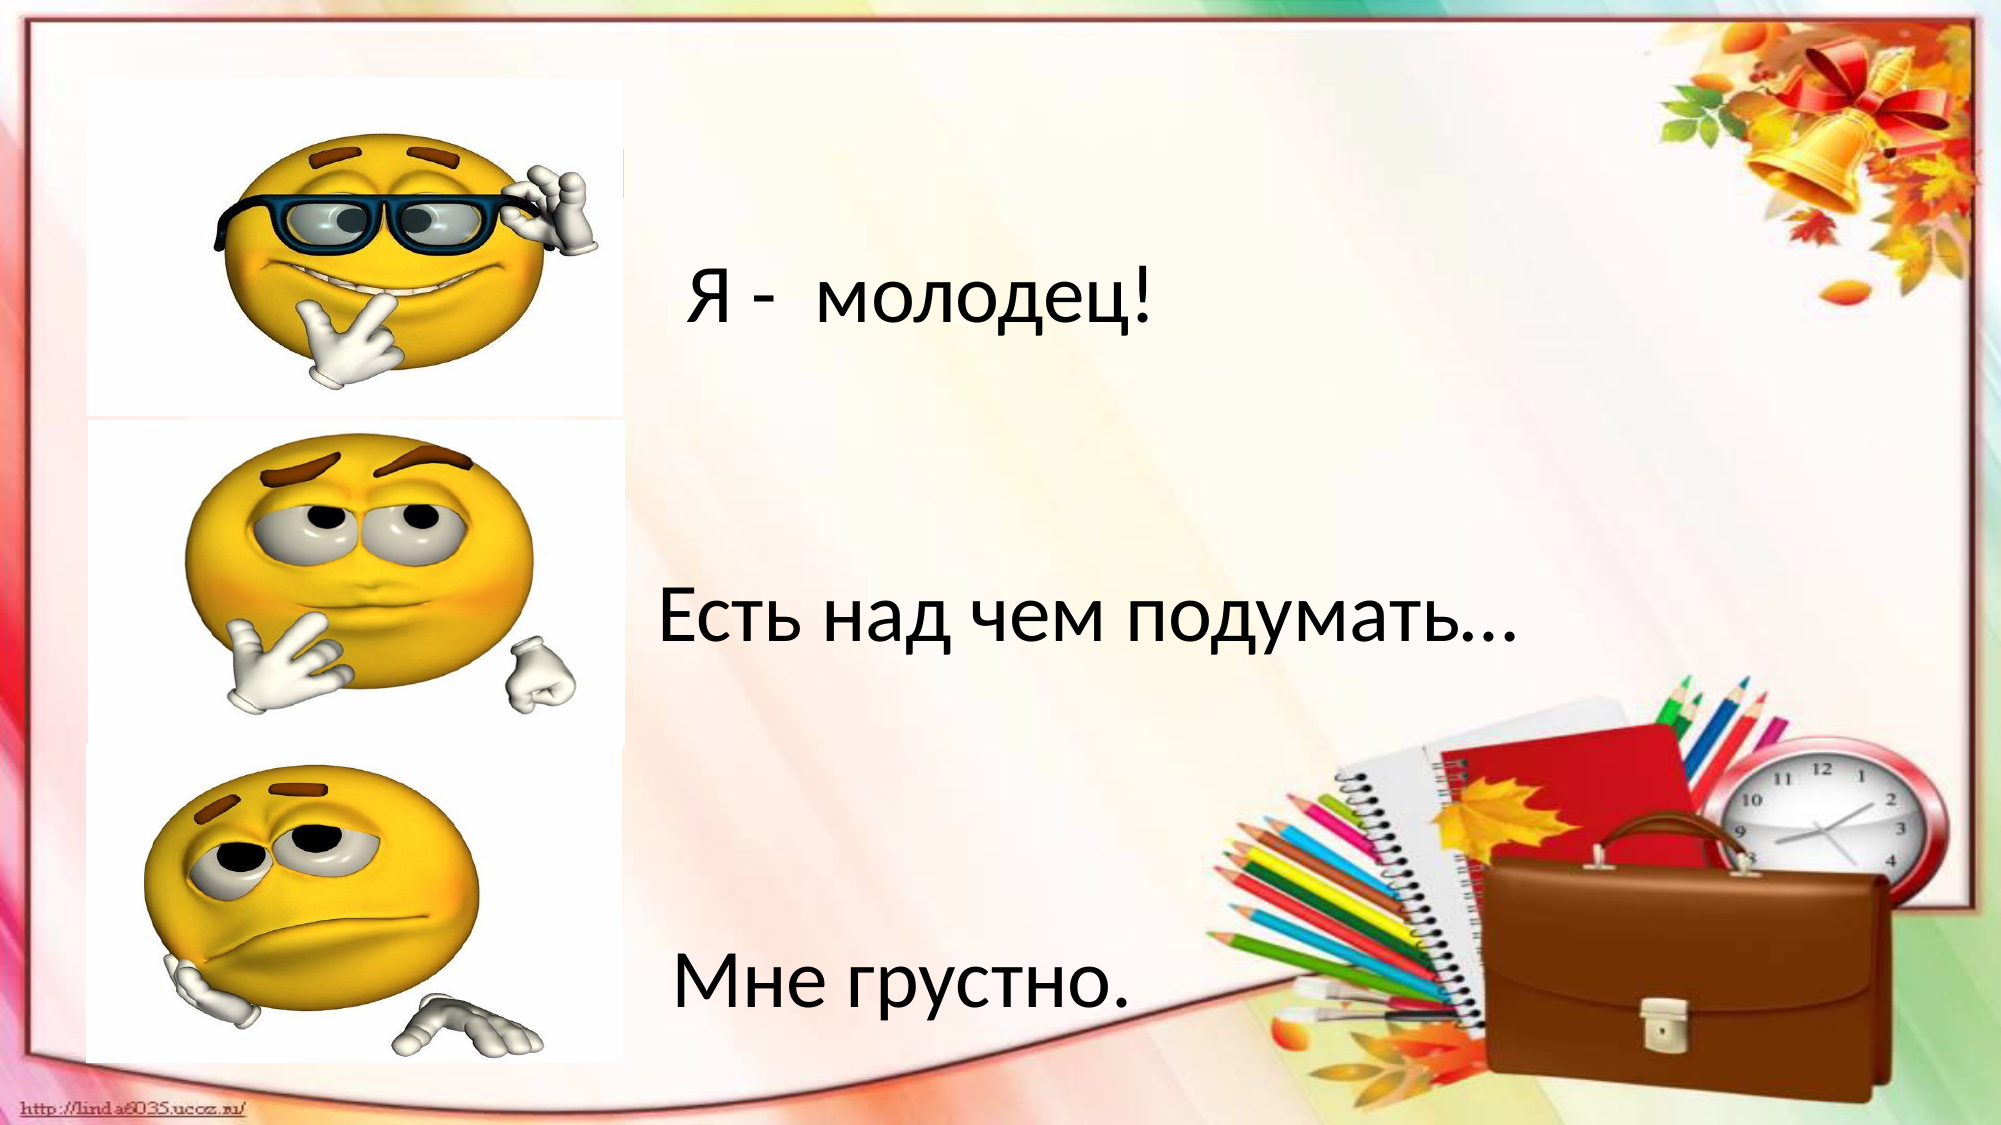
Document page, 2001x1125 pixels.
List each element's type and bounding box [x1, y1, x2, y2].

list [86, 744, 622, 1063]
picture [0, 0, 2000, 1125]
